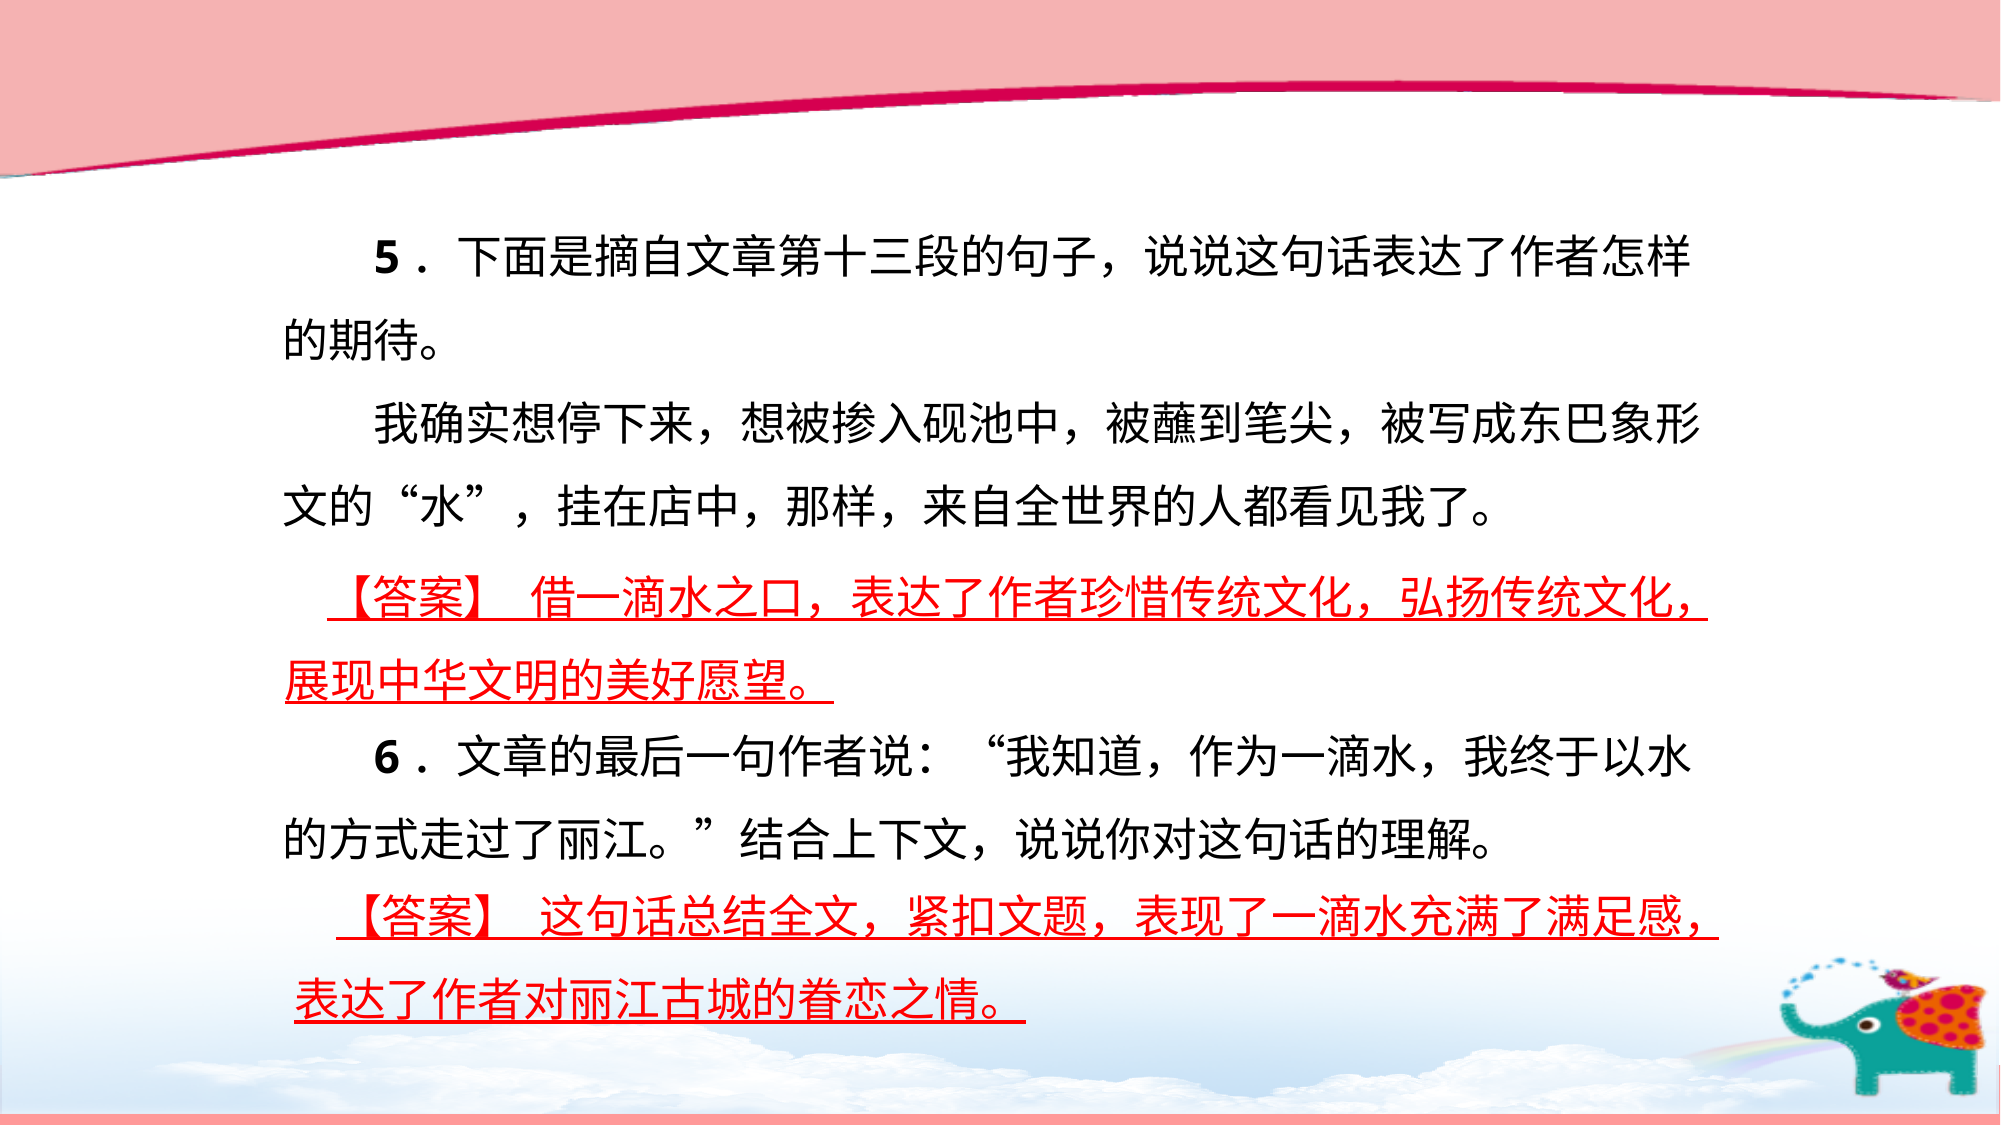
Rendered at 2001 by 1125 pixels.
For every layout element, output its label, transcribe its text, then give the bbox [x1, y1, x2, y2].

text_box 【答案】 借一滴水之口，表达了作者珍惜传统文化，弘扬传统文化，展现中华文明的美好愿望。 [270, 532, 1723, 715]
picture [0, 893, 1999, 1114]
text_box 5．下面是摘自文章第十三段的句子，说说这句话表达了作者怎样的期待。 我确实想停下来，想被掺入砚池中，被蘸到笔尖，被写成东巴象形文的“水”，挂在店中，那样，来自全世界的人都看见我了。 6．文章的最后一句作者说：“我知道，作为一滴水，我终于以水的方式走过了丽江。”结合上下文，说说你对这句话的理解。 [267, 192, 1738, 1041]
picture [0, 0, 2001, 185]
text_box 【答案】 这句话总结全文，紧扣文题，表现了一滴水充满了满足感，表达了作者对丽江古城的眷恋之情。 [279, 852, 1734, 1034]
